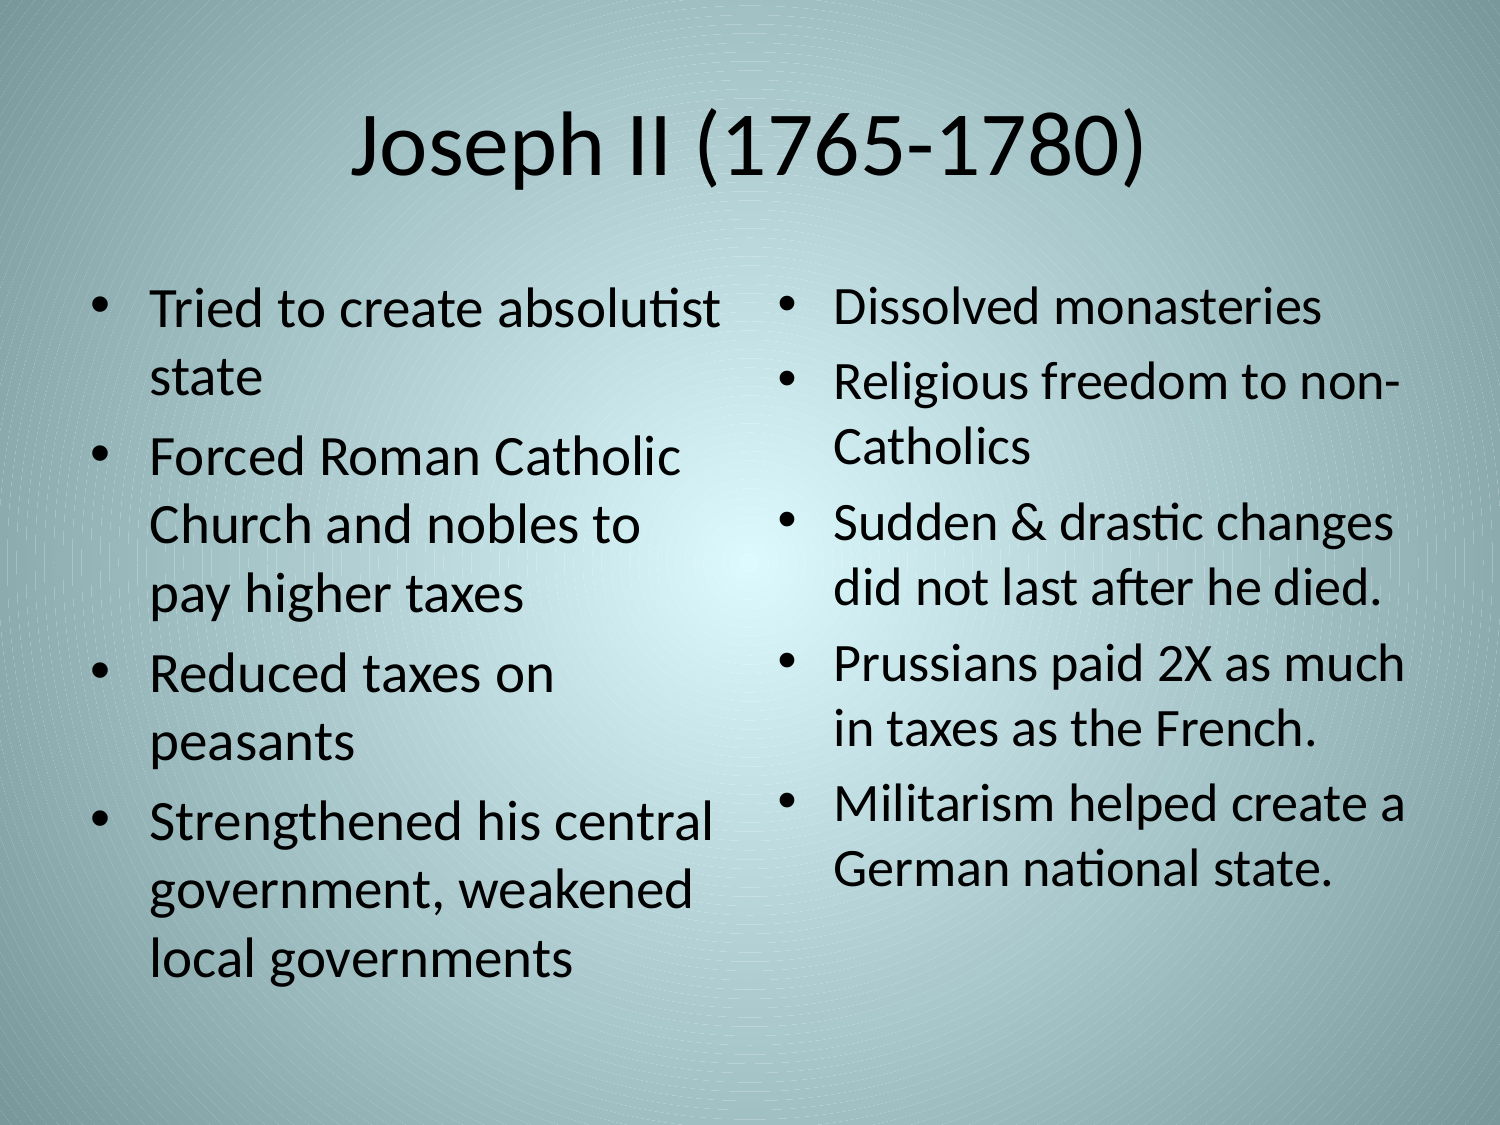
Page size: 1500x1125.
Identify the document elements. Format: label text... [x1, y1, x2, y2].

title Joseph II (1765-1780) [75, 45, 1425, 233]
list Tried to create absolutist state Forced Roman Catholic Church and nobles to pay higher taxes Reduced taxes on peasants Strengthened his central government, weakened local governments [75, 262, 738, 1005]
list Dissolved monasteries Religious freedom to non-Catholics Sudden & drastic changes did not last after he died. Prussians paid 2X as much in taxes as the French. Militarism helped create a German national state. [762, 262, 1425, 1005]
